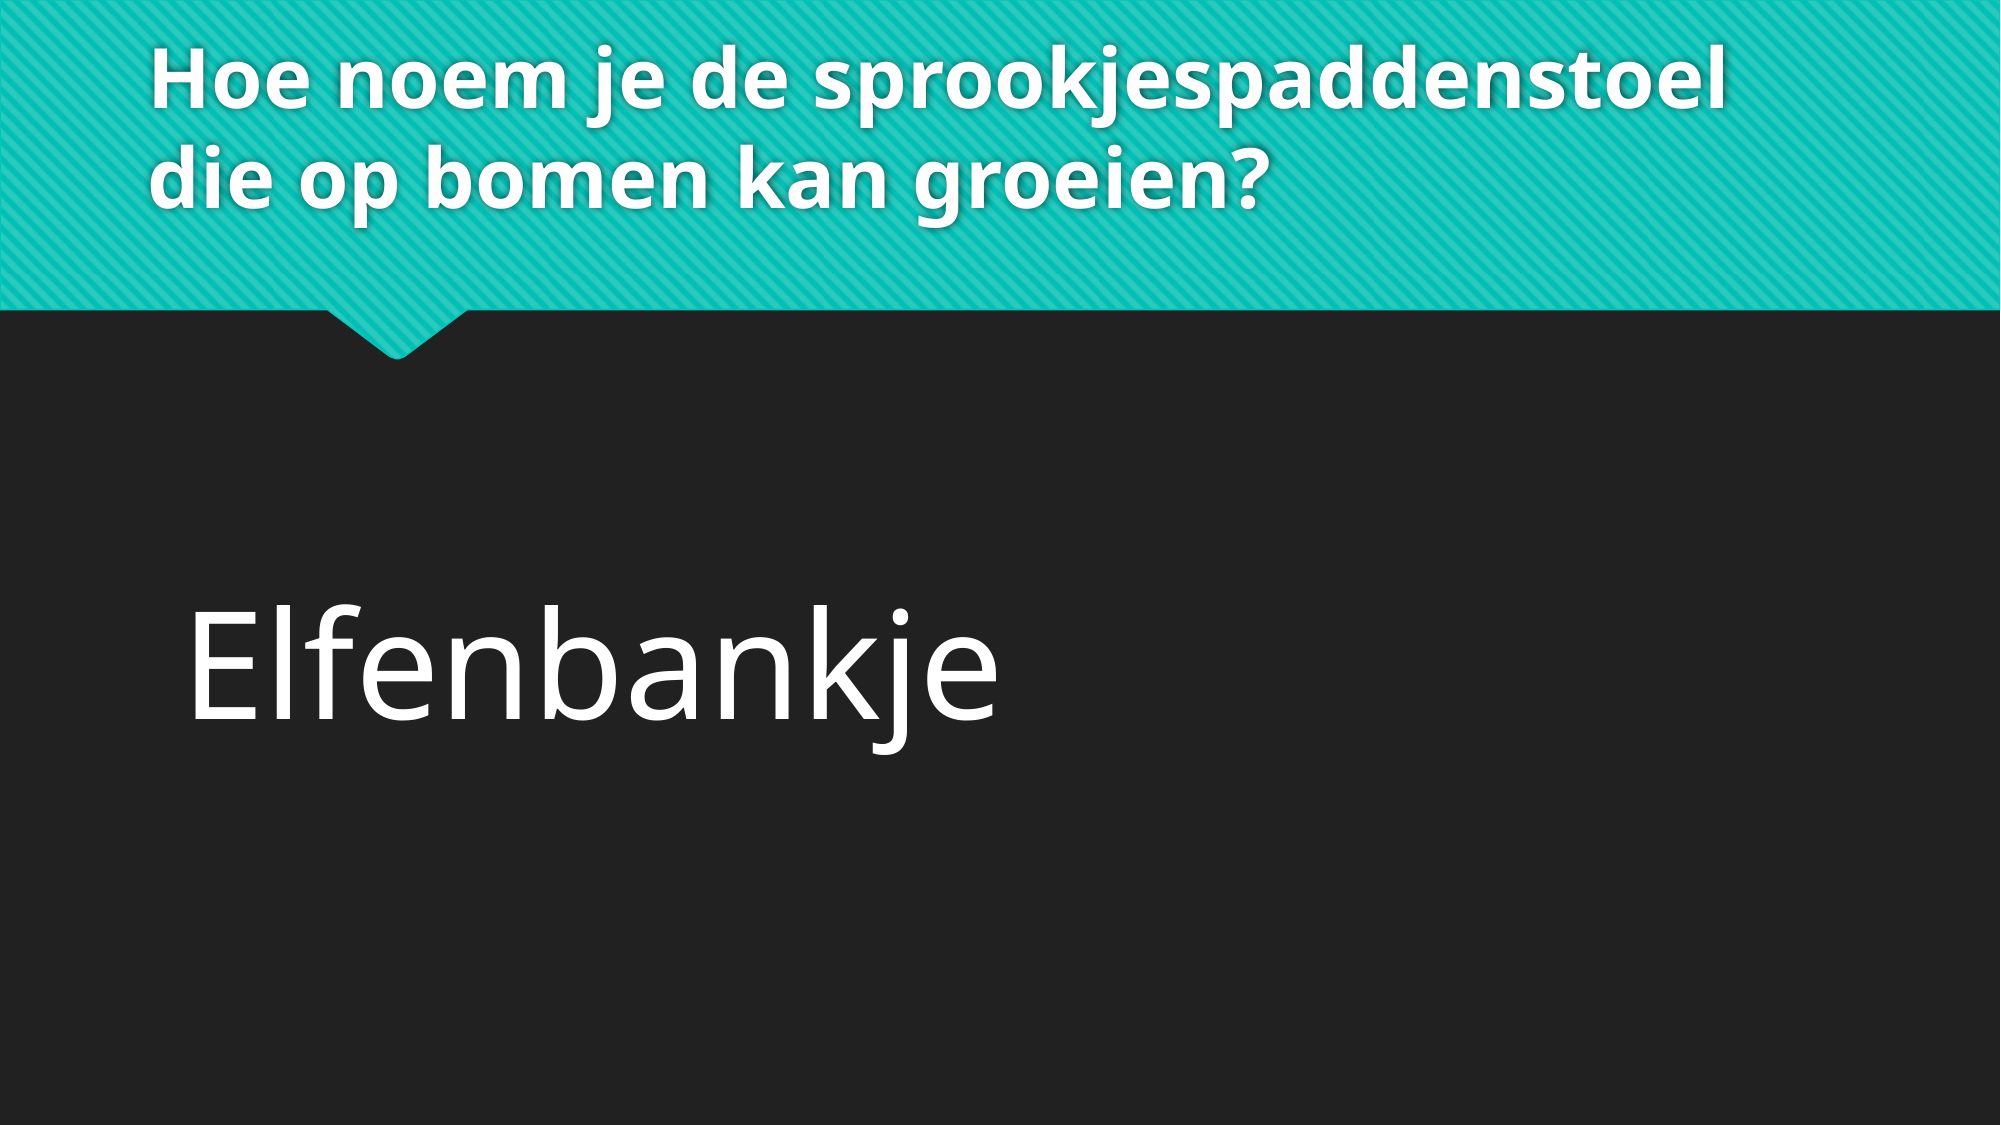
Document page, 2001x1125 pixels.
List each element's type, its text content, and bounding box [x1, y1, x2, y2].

title Hoe noem je de sprookjespaddenstoel die op bomen kan groeien? [132, 73, 1868, 233]
text_box Elfenbankje [166, 562, 1834, 758]
